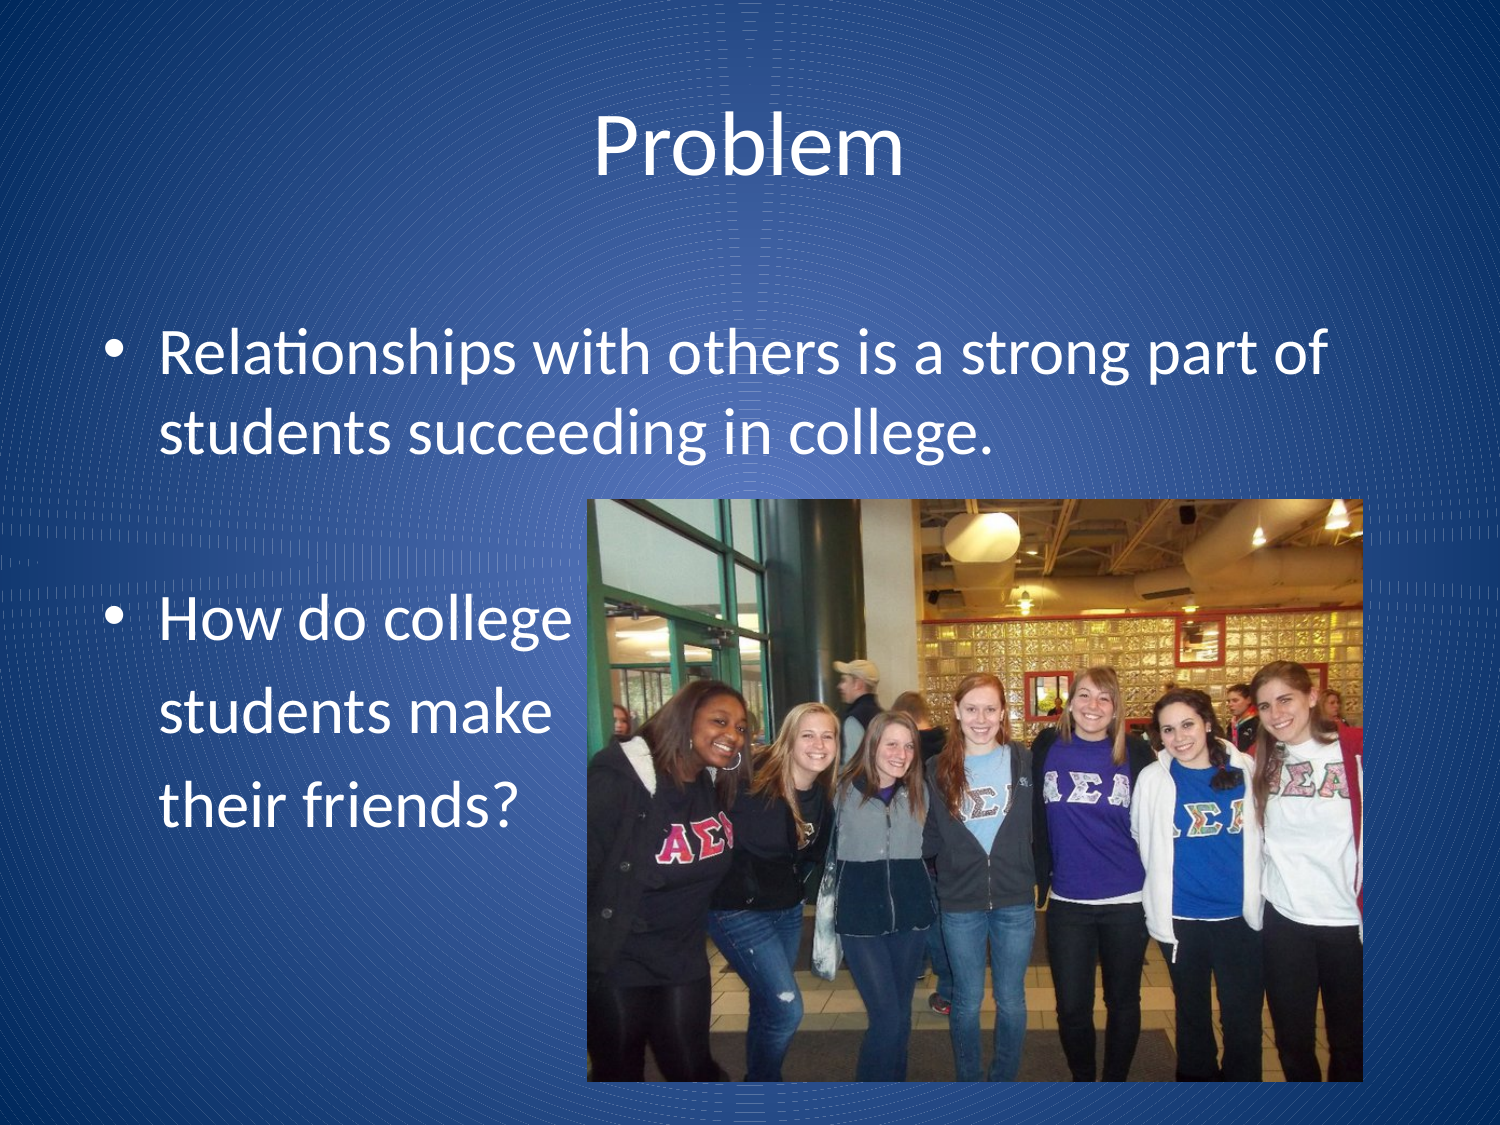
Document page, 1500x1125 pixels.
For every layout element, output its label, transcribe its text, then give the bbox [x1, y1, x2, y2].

picture [587, 499, 1363, 1082]
title Problem [75, 45, 1425, 233]
list Relationships with others is a strong part of students succeeding in college. How do college students make their friends? [87, 299, 1438, 1043]
